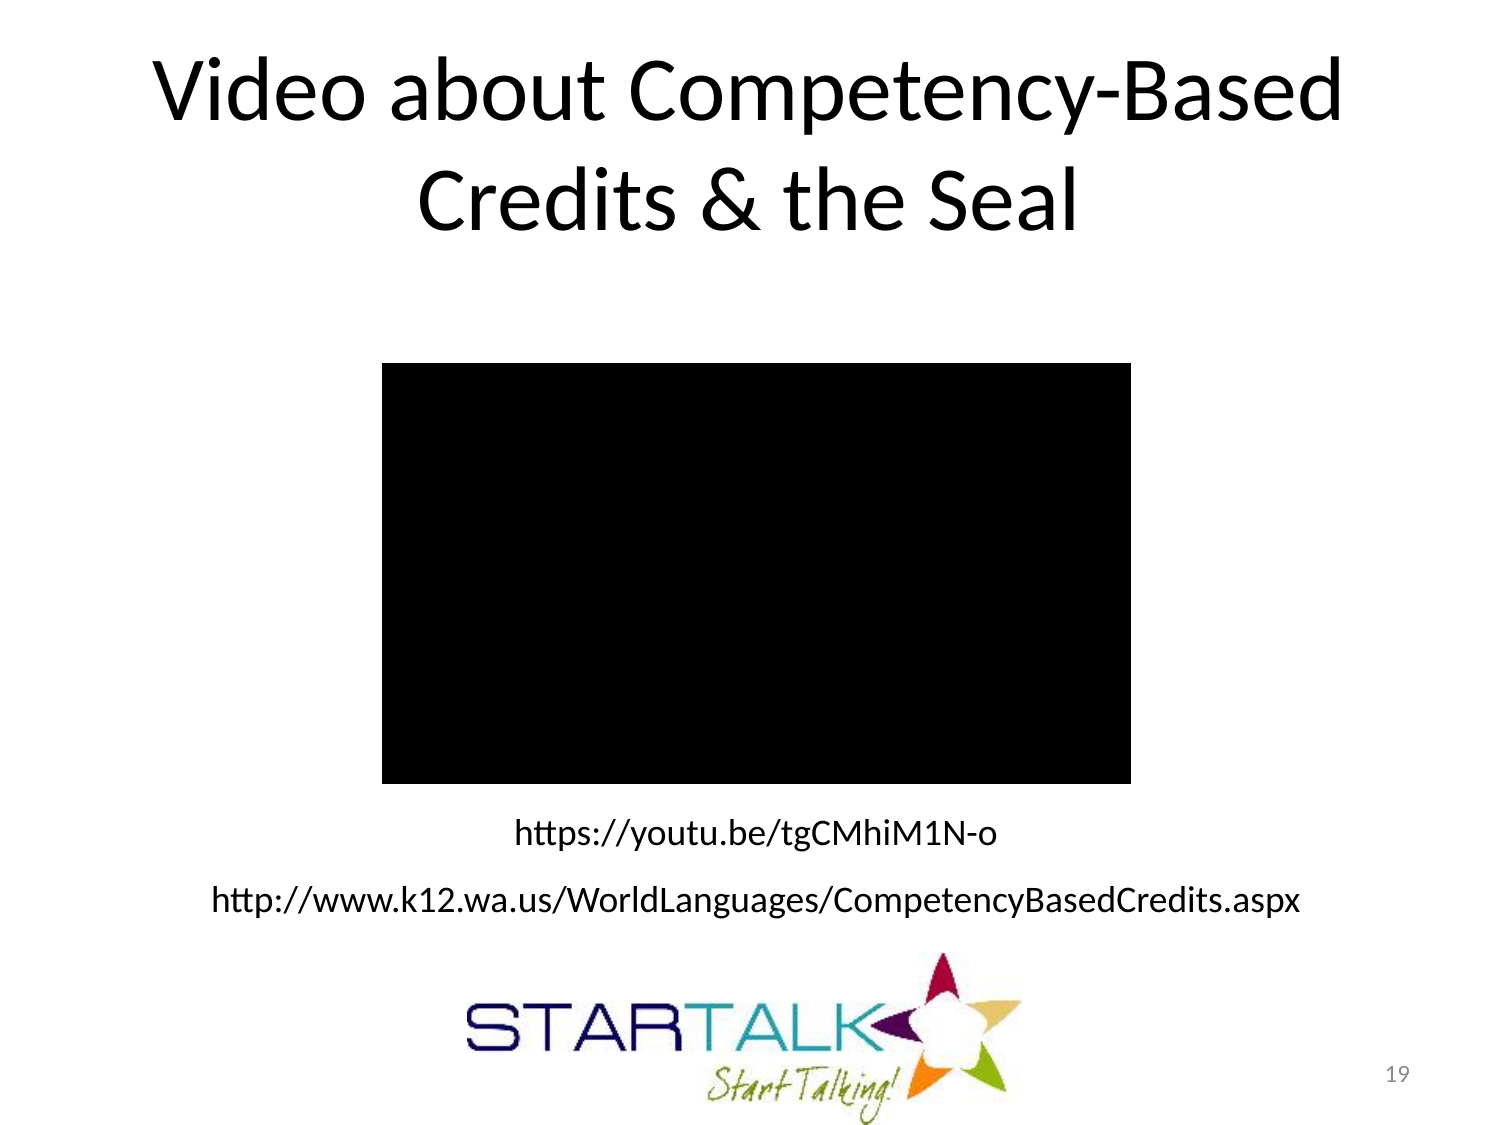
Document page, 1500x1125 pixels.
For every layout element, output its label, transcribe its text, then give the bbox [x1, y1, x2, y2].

text_box https://youtu.be/tgCMhiM1N-o [274, 800, 1238, 861]
picture [467, 952, 1022, 1125]
title Video about Competency-Based Credits & the Seal [75, 45, 1425, 233]
slide_number 19 [1074, 1042, 1425, 1103]
text_box http://www.k12.wa.us/WorldLanguages/CompetencyBasedCredits.aspx [24, 867, 1488, 928]
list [380, 362, 1132, 785]
